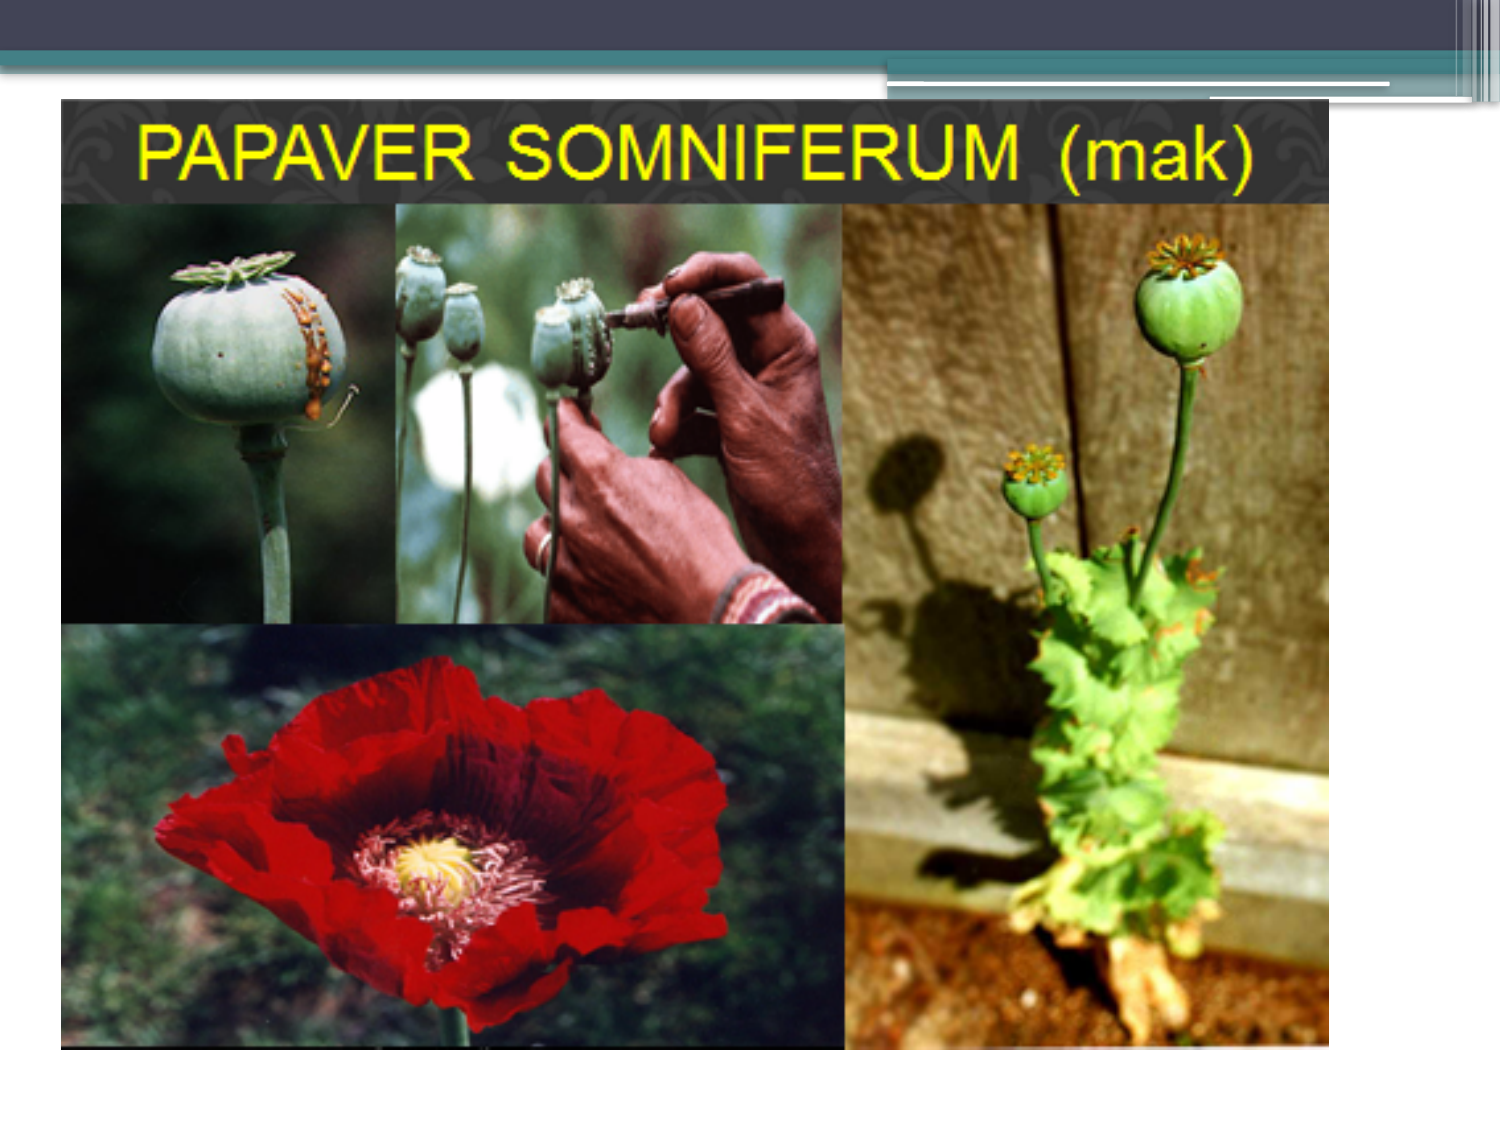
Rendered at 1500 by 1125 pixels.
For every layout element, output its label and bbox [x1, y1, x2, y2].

list [61, 99, 1329, 1051]
